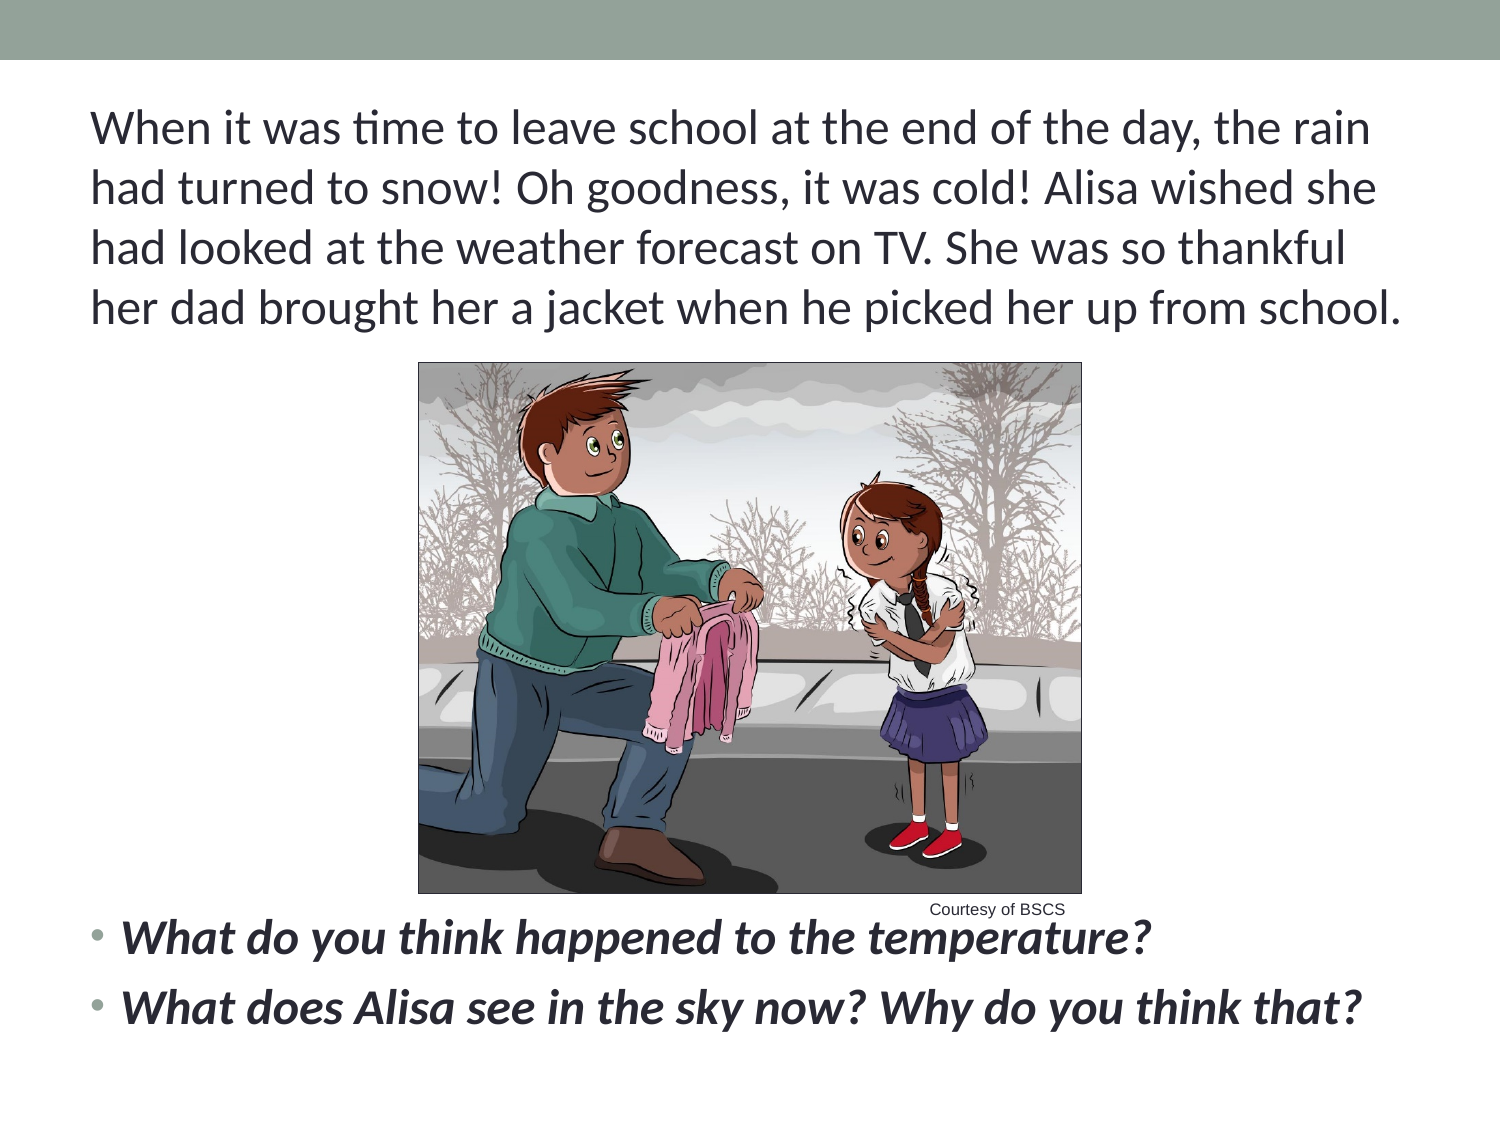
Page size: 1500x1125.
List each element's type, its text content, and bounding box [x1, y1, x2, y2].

text_box Courtesy of BSCS [914, 902, 1081, 927]
list When it was time to leave school at the end of the day, the rain had turned to snow! Oh goodness, it was cold! Alisa wished she had looked at the weather forecast on TV. She was so thankful her dad brought her a jacket when he picked her up from school. What do you think happened to the temperature? What does Alisa see in the sky now? Why do you think that? [75, 87, 1425, 1063]
picture [418, 362, 1082, 894]
